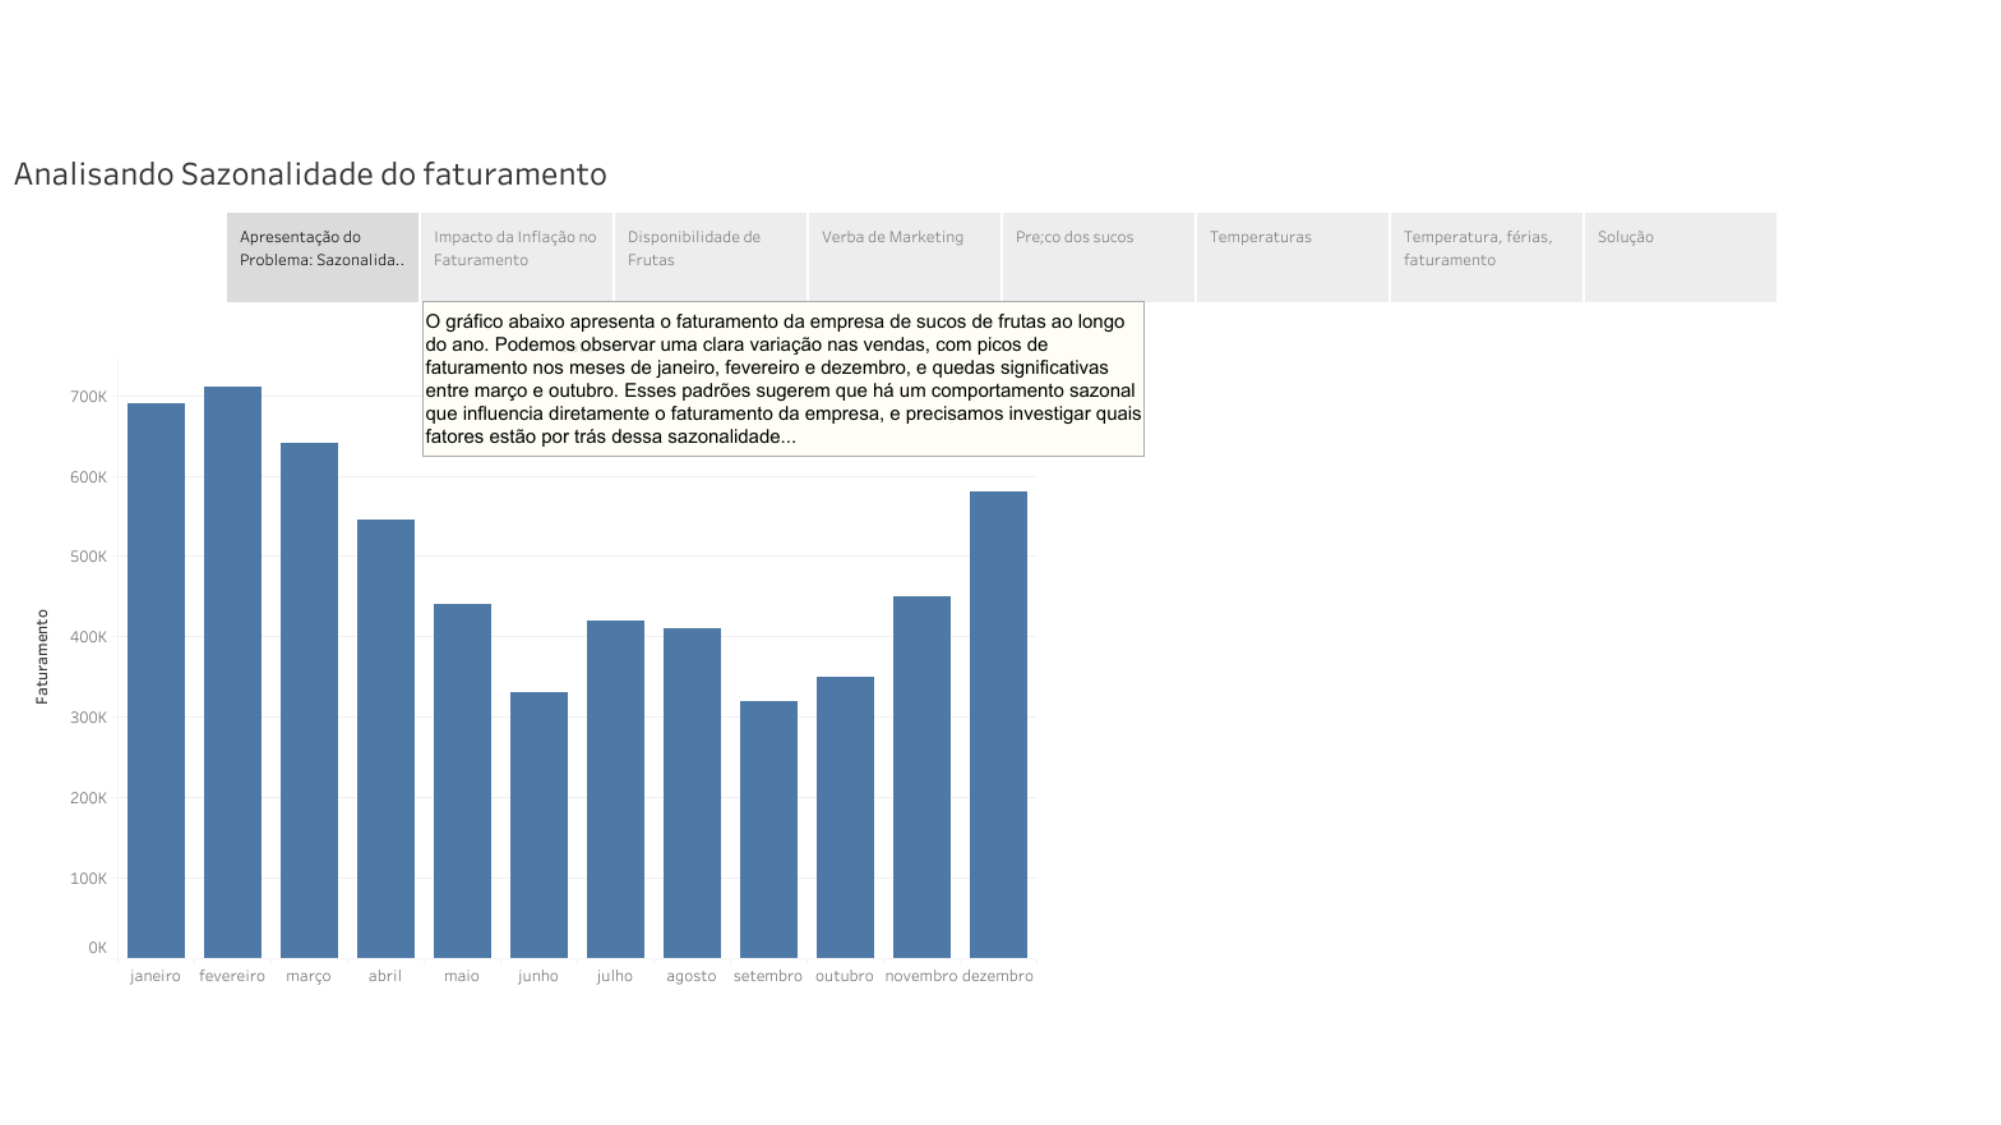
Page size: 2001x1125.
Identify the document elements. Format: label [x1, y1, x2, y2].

picture [0, 140, 2000, 985]
